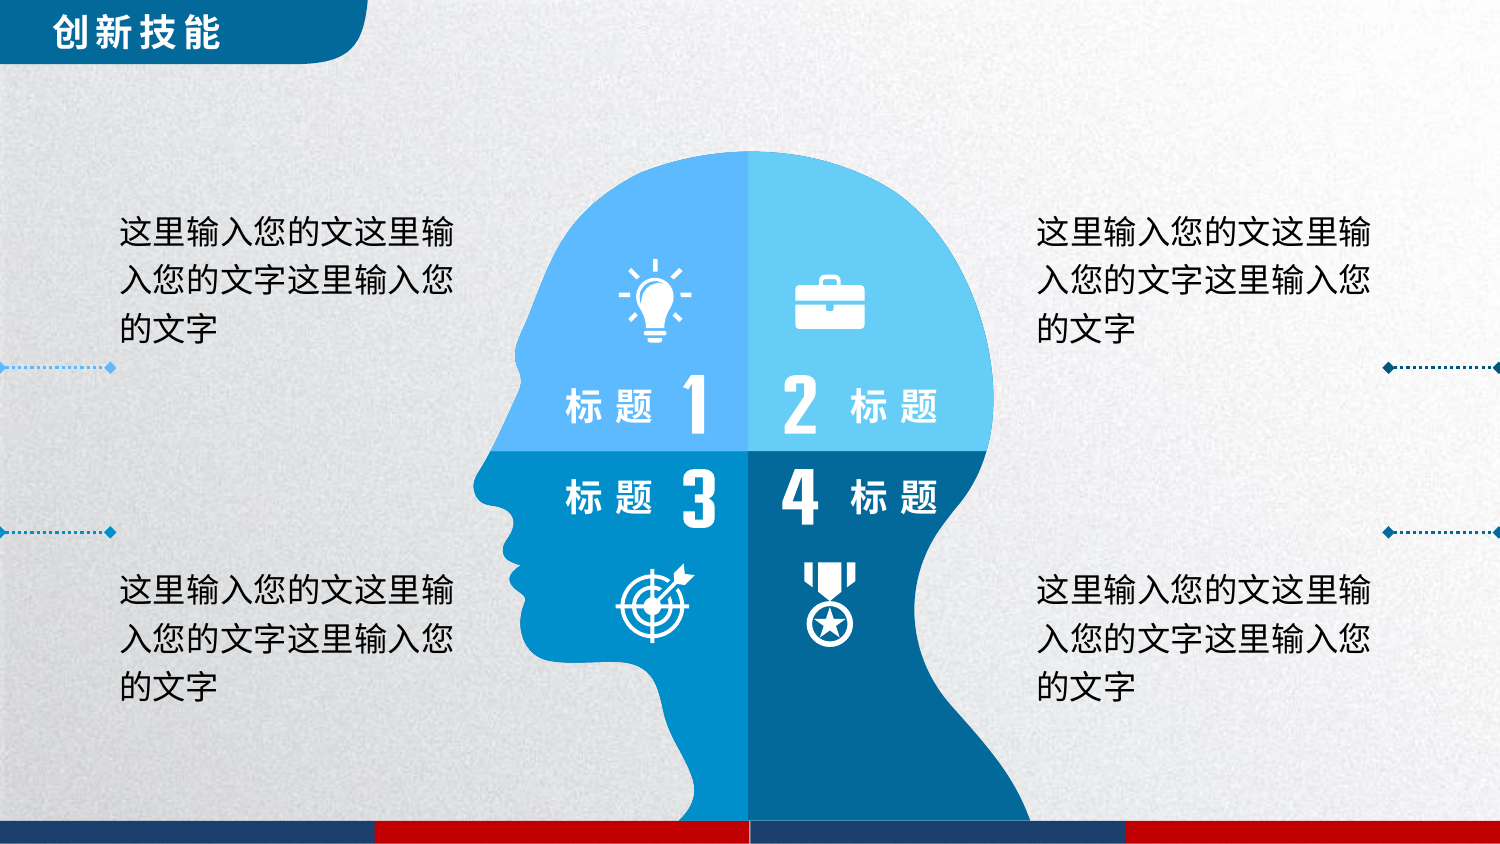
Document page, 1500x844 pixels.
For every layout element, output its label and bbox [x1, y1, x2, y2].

text_box [782, 467, 957, 525]
text_box [1025, 197, 1500, 369]
text_box [846, 562, 856, 588]
text_box [615, 563, 695, 644]
text_box [628, 312, 638, 323]
text_box [0, 532, 467, 714]
text_box [628, 267, 640, 280]
text_box [647, 338, 663, 343]
text_box [473, 452, 749, 821]
text_box [804, 562, 813, 588]
text_box [0, 197, 467, 369]
picture [0, 0, 1500, 820]
text_box [547, 467, 715, 529]
text_box [1025, 532, 1500, 714]
text_box [636, 277, 674, 329]
text_box [749, 452, 1031, 821]
text_box [672, 312, 683, 323]
text_box [490, 151, 749, 452]
text_box [670, 267, 683, 280]
text_box [795, 304, 865, 329]
text_box [806, 562, 854, 648]
text_box [749, 151, 994, 452]
text_box [618, 292, 631, 298]
text_box [653, 259, 658, 272]
text_box [0, 0, 368, 65]
text_box [784, 374, 957, 435]
text_box [680, 292, 692, 298]
text_box [547, 374, 705, 435]
text_box [795, 274, 865, 301]
text_box [643, 330, 667, 336]
